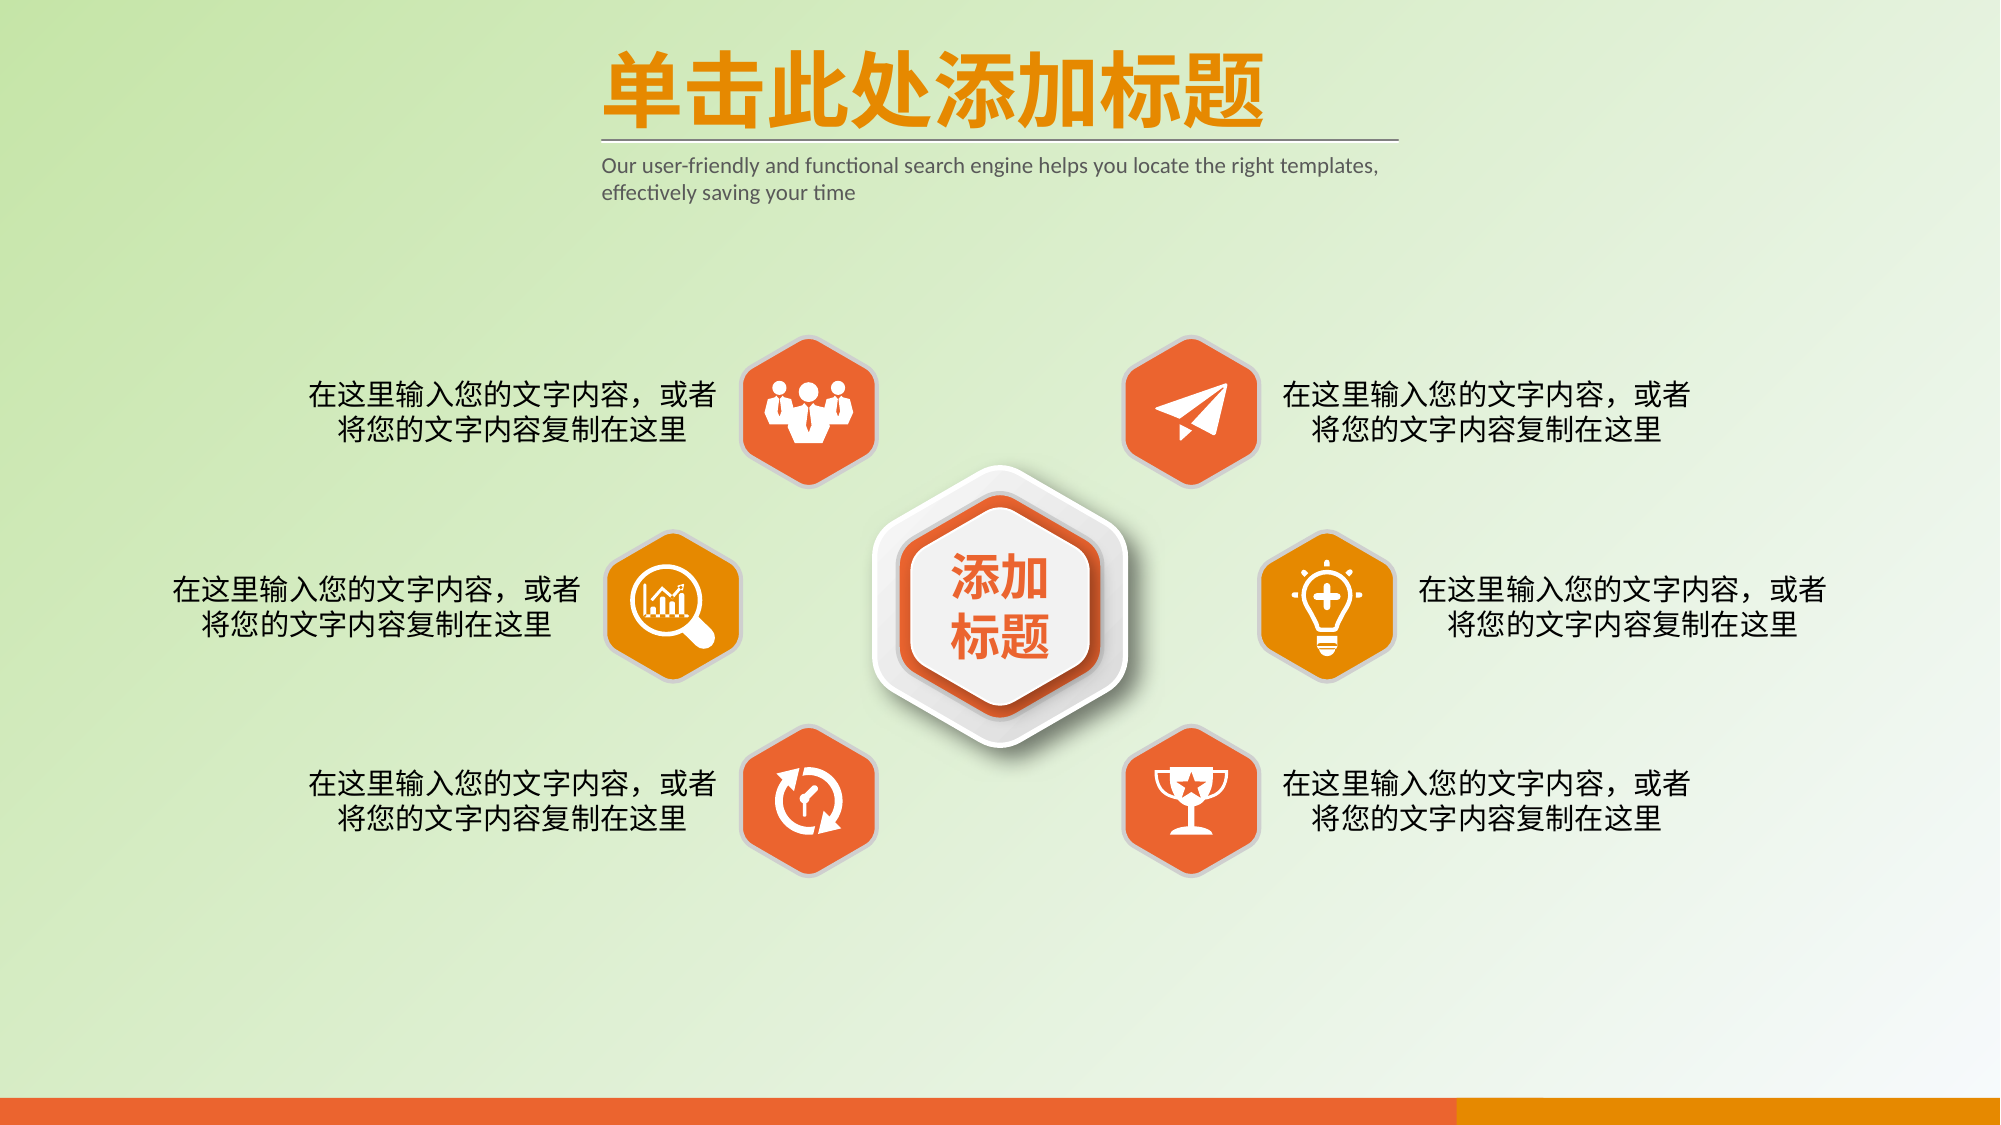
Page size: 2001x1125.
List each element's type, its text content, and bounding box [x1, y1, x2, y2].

text_box [774, 766, 817, 836]
text_box [801, 766, 844, 836]
text_box [798, 784, 819, 818]
text_box [1122, 335, 1259, 489]
text_box [1456, 1097, 2000, 1125]
text_box [910, 555, 915, 658]
text_box [873, 466, 1127, 747]
text_box [896, 492, 1102, 679]
text_box [741, 724, 878, 878]
text_box 添加 标题 [915, 538, 1085, 673]
text_box [1085, 555, 1090, 658]
text_box [1258, 530, 1395, 683]
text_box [764, 380, 854, 444]
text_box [585, 30, 1415, 214]
text_box 在这里输入您的文字内容，或者将您的文字内容复制在这里 [1259, 758, 1716, 843]
text_box [741, 335, 878, 489]
text_box 在这里输入您的文字内容，或者将您的文字内容复制在这里 [1259, 369, 1716, 454]
text_box [606, 530, 742, 683]
text_box 在这里输入您的文字内容，或者将您的文字内容复制在这里 [284, 758, 741, 843]
text_box [629, 563, 716, 650]
text_box [939, 507, 1061, 538]
text_box 在这里输入您的文字内容，或者将您的文字内容复制在这里 [284, 369, 741, 454]
text_box [1122, 724, 1259, 878]
text_box 在这里输入您的文字内容，或者将您的文字内容复制在这里 [148, 563, 606, 649]
text_box [935, 673, 1065, 706]
text_box [1153, 766, 1230, 836]
text_box [1315, 635, 1339, 658]
text_box [0, 1097, 1456, 1125]
text_box [1153, 382, 1229, 437]
text_box 在这里输入您的文字内容，或者将您的文字内容复制在这里 [1395, 563, 1852, 649]
text_box [1290, 558, 1364, 633]
text_box [1178, 422, 1194, 442]
